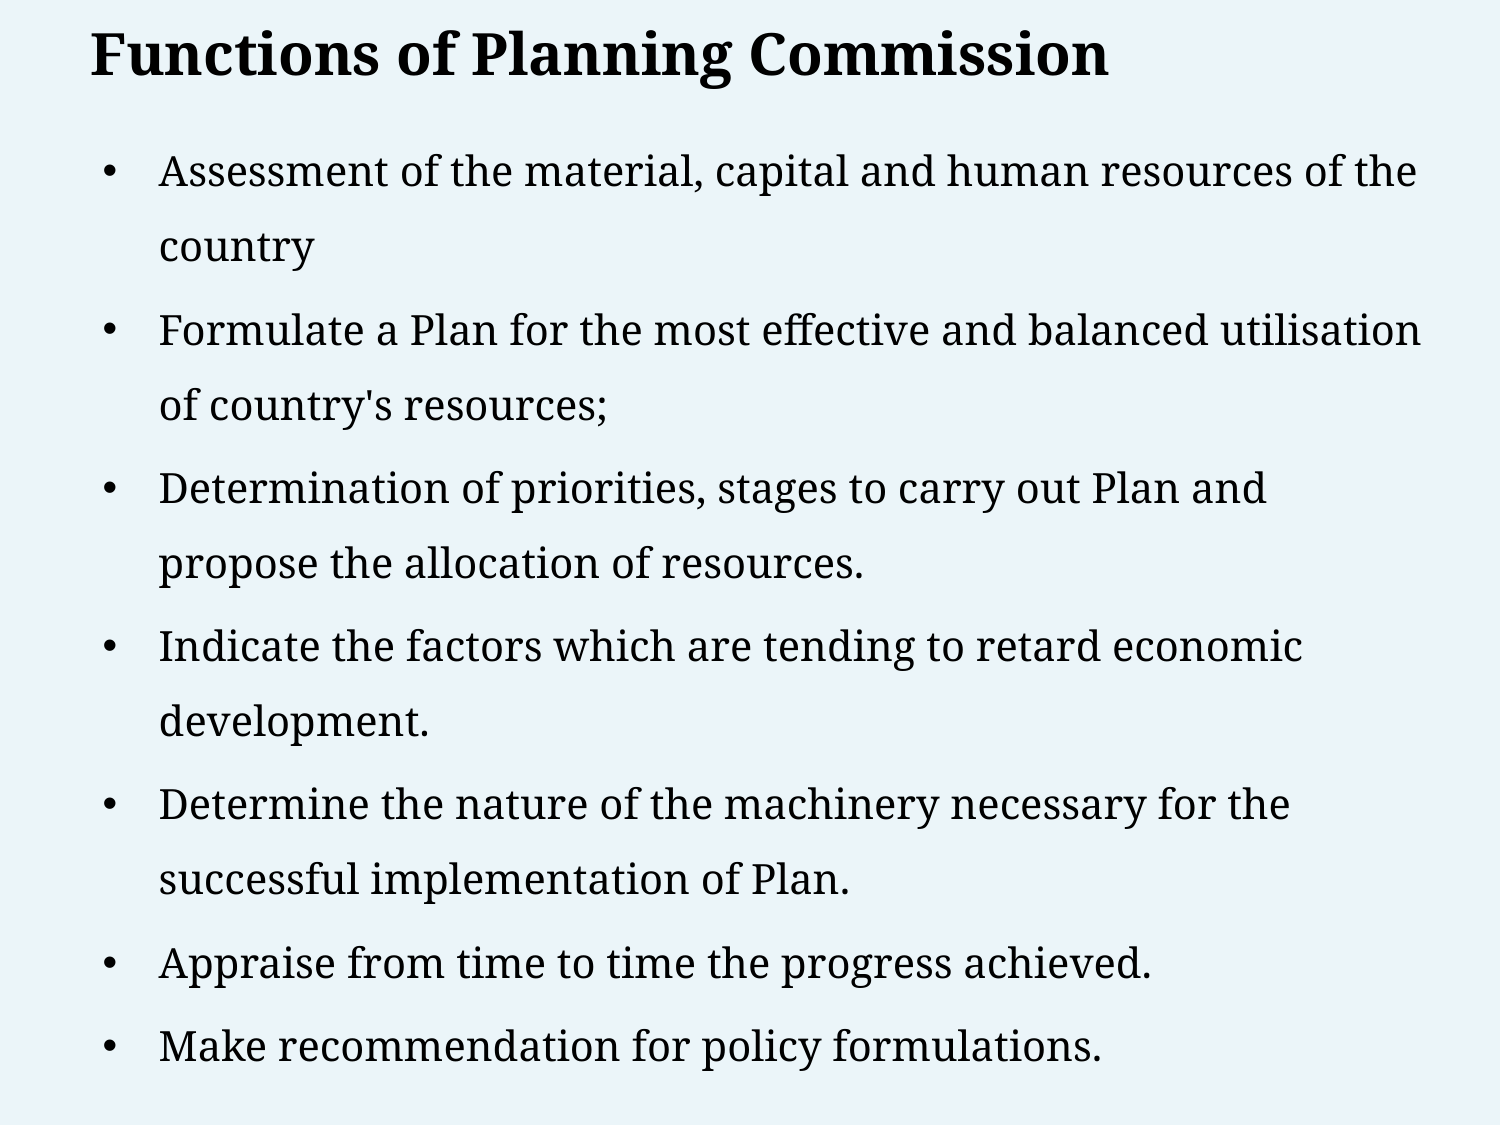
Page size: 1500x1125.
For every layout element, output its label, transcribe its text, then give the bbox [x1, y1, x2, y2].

title Functions of Planning Commission [75, 37, 1425, 138]
list Assessment of the material, capital and human resources of the country Formulate a Plan for the most effective and balanced utilisation of country's resources; Determination of priorities, stages to carry out Plan and propose the allocation of resources. Indicate the factors which are tending to retard economic development. Determine the nature of the machinery necessary for the successful implementation of Plan. Appraise from time to time the progress achieved. Make recommendation for policy formulations. [87, 112, 1438, 1025]
